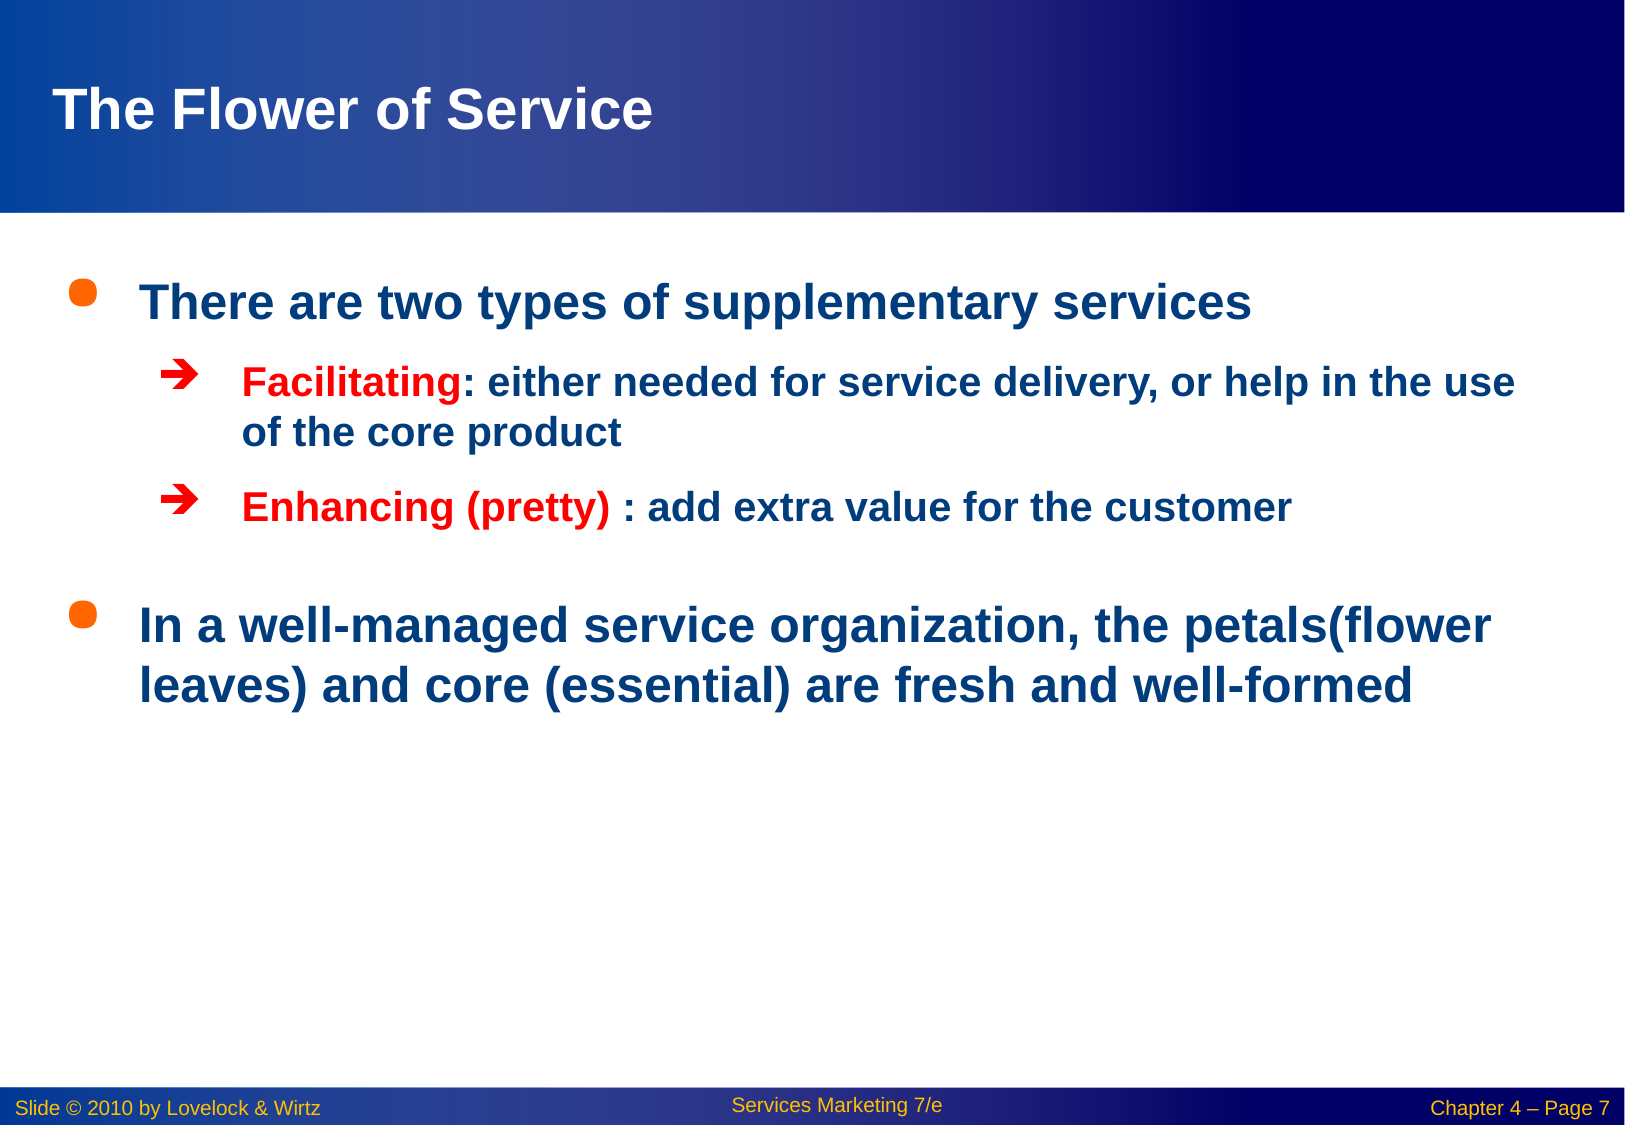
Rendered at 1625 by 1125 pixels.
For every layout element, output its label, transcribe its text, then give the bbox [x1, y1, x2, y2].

title The Flower of Service [36, 37, 1088, 176]
list There are two types of supplementary services Facilitating: either needed for service delivery, or help in the use of the core product Enhancing (pretty) : add extra value for the customer In a well-managed service organization, the petals(flower leaves) and core (essential) are fresh and well-formed [49, 261, 1538, 1051]
